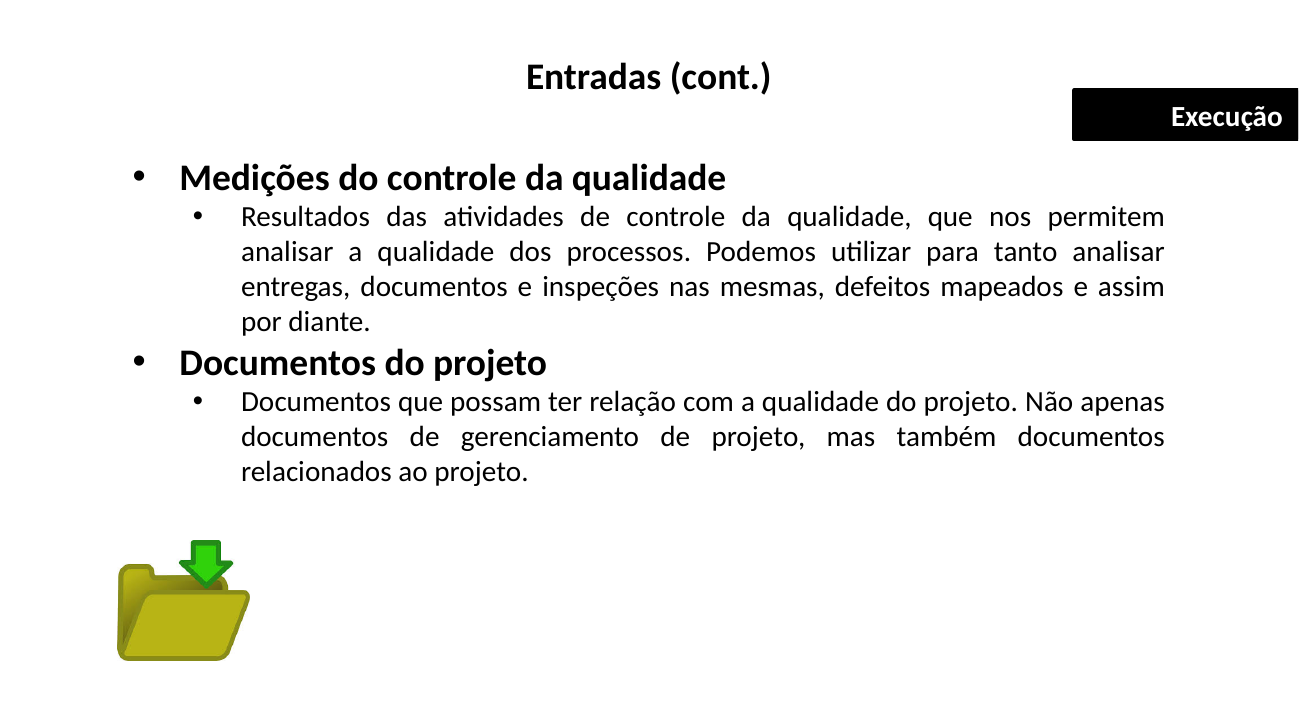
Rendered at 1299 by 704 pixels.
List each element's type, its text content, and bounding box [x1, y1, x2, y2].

text_box Medições do controle da qualidade Resultados das atividades de controle da qualidade, que nos permitem analisar a qualidade dos processos. Podemos utilizar para tanto analisar entregas, documentos e inspeções nas mesmas, defeitos mapeados e assim por diante. Documentos do projeto Documentos que possam ter relação com a qualidade do projeto. Não apenas documentos de gerenciamento de projeto, mas também documentos relacionados ao projeto. [117, 145, 1181, 499]
text_box Execução [1074, 90, 1299, 140]
text_box Entradas (cont.) [0, 44, 1299, 106]
picture [117, 540, 250, 661]
